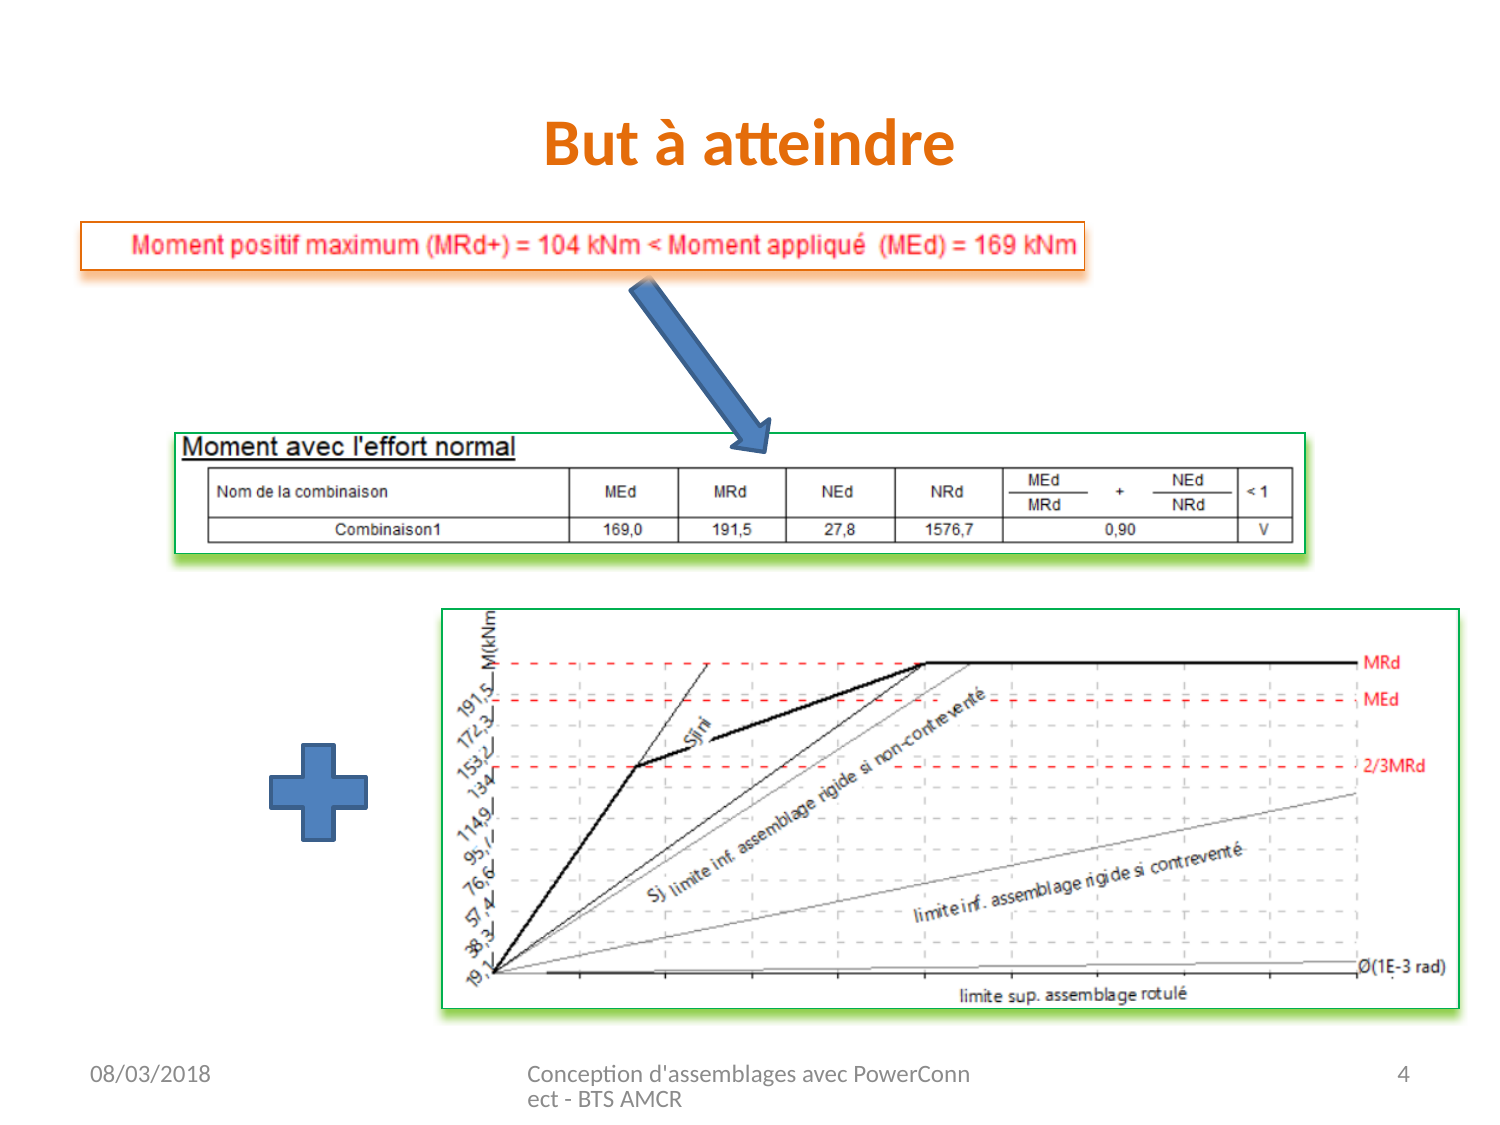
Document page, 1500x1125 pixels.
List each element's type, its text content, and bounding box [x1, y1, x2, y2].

slide_number 4 [1074, 1042, 1425, 1103]
picture [81, 222, 1084, 270]
picture [175, 433, 1305, 554]
text_box [269, 743, 368, 842]
title But à atteindre [75, 45, 1425, 233]
footer Conception d'assemblages avec PowerConnect - BTS AMCR [512, 1042, 988, 1103]
picture [442, 609, 1459, 1008]
text_box [628, 287, 772, 431]
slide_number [75, 1042, 425, 1103]
